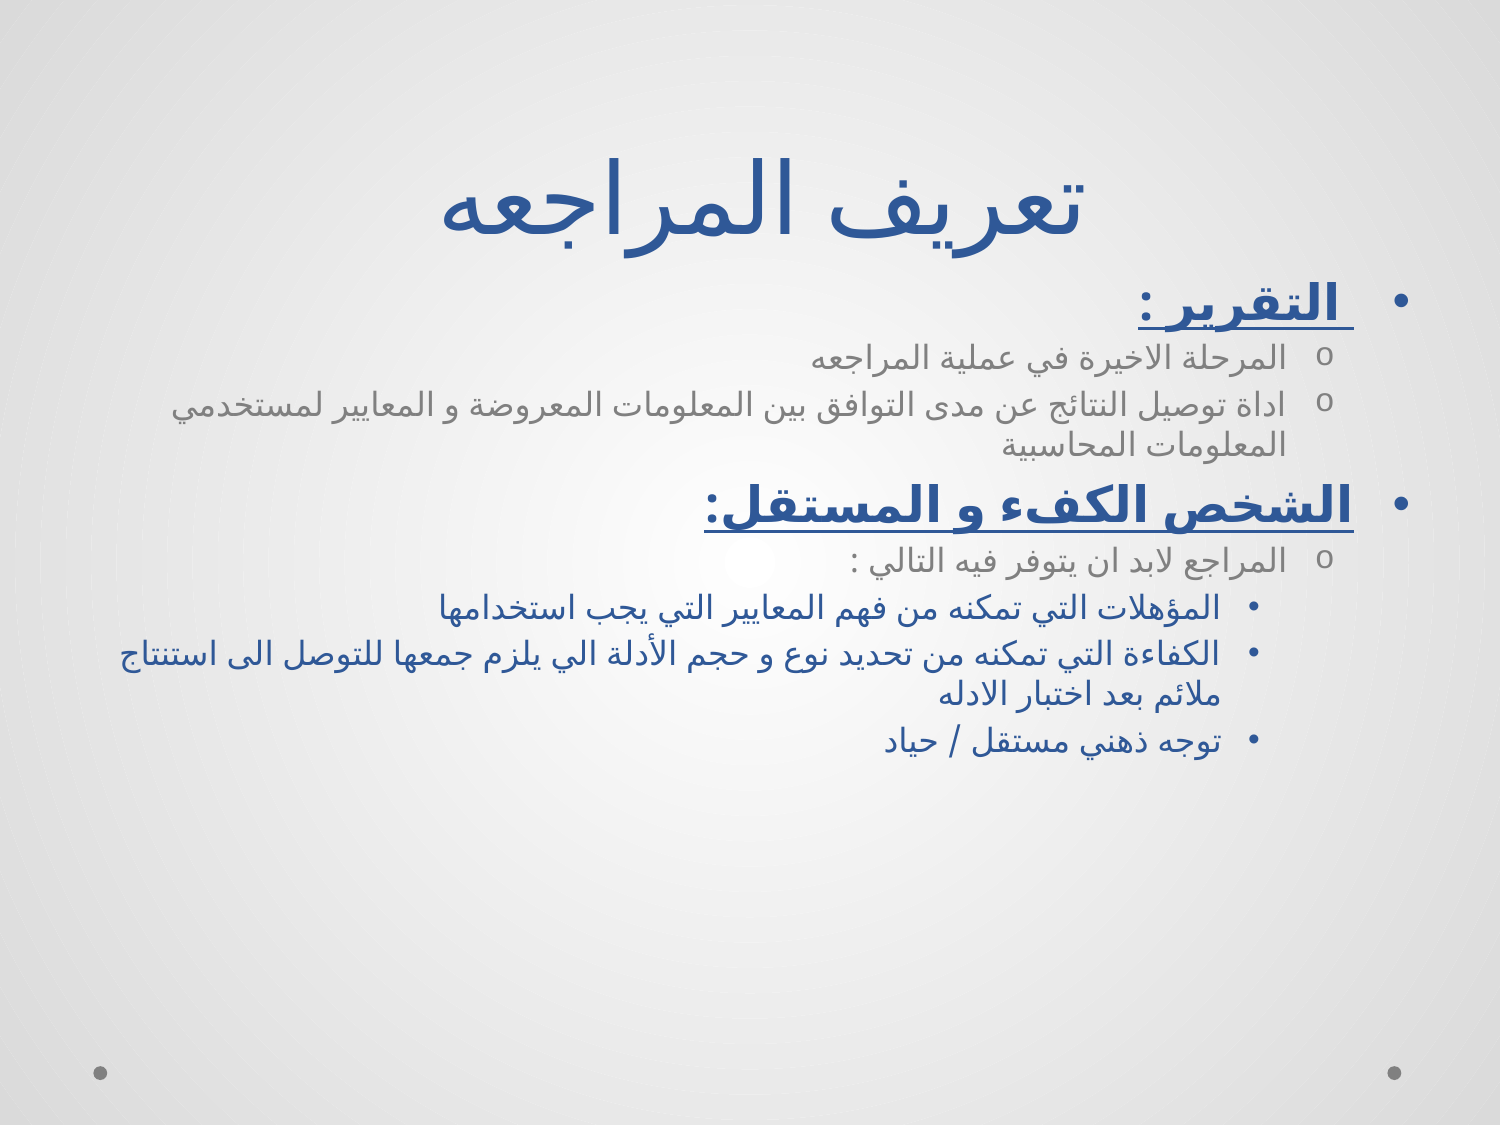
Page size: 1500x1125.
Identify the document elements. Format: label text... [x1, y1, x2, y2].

list التقرير : المرحلة الاخيرة في عملية المراجعه اداة توصيل النتائج عن مدى التوافق بين المعلومات المعروضة و المعايير لمستخدمي المعلومات المحاسبية الشخص الكفء و المستقل: المراجع لابد ان يتوفر فيه التالي : المؤهلات التي تمكنه من فهم المعايير التي يجب استخدامها الكفاءة التي تمكنه من تحديد نوع و حجم الأدلة الي يلزم جمعها للتوصل الى استنتاج ملائم بعد اختبار الادله توجه ذهني مستقل / حياد [75, 262, 1425, 1005]
title تعريف المراجعه [75, 0, 1425, 262]
